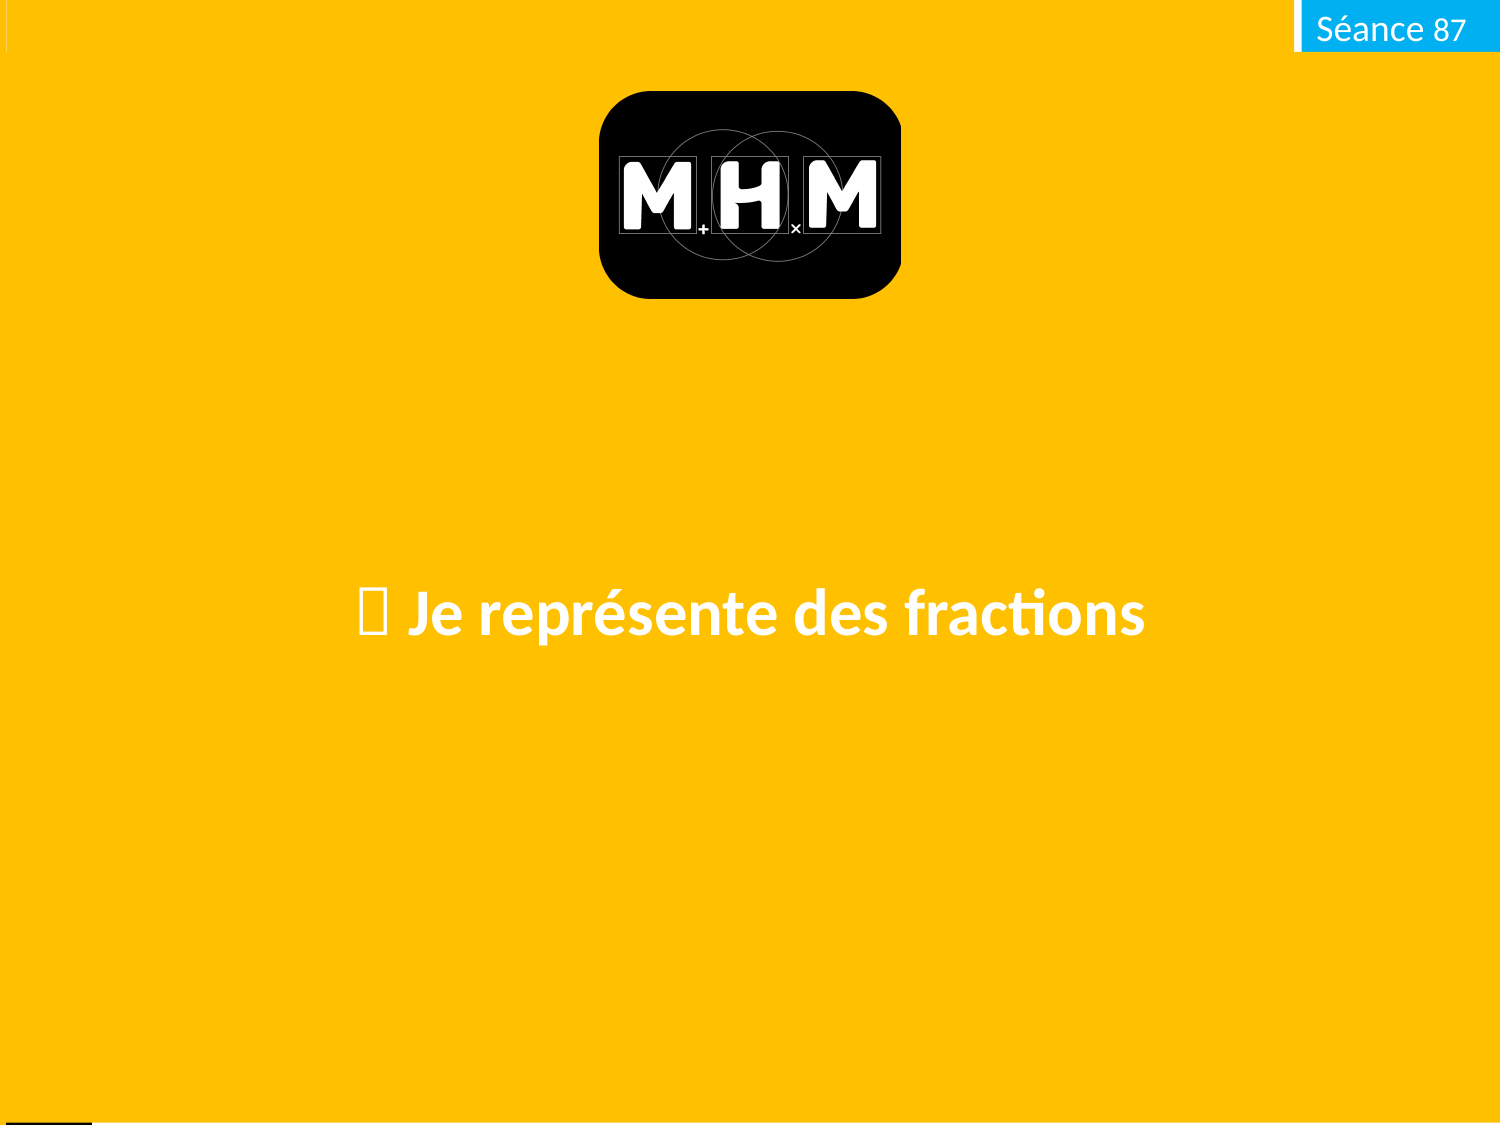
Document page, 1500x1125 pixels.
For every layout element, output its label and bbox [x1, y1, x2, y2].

text_box [0, 51, 1500, 1123]
